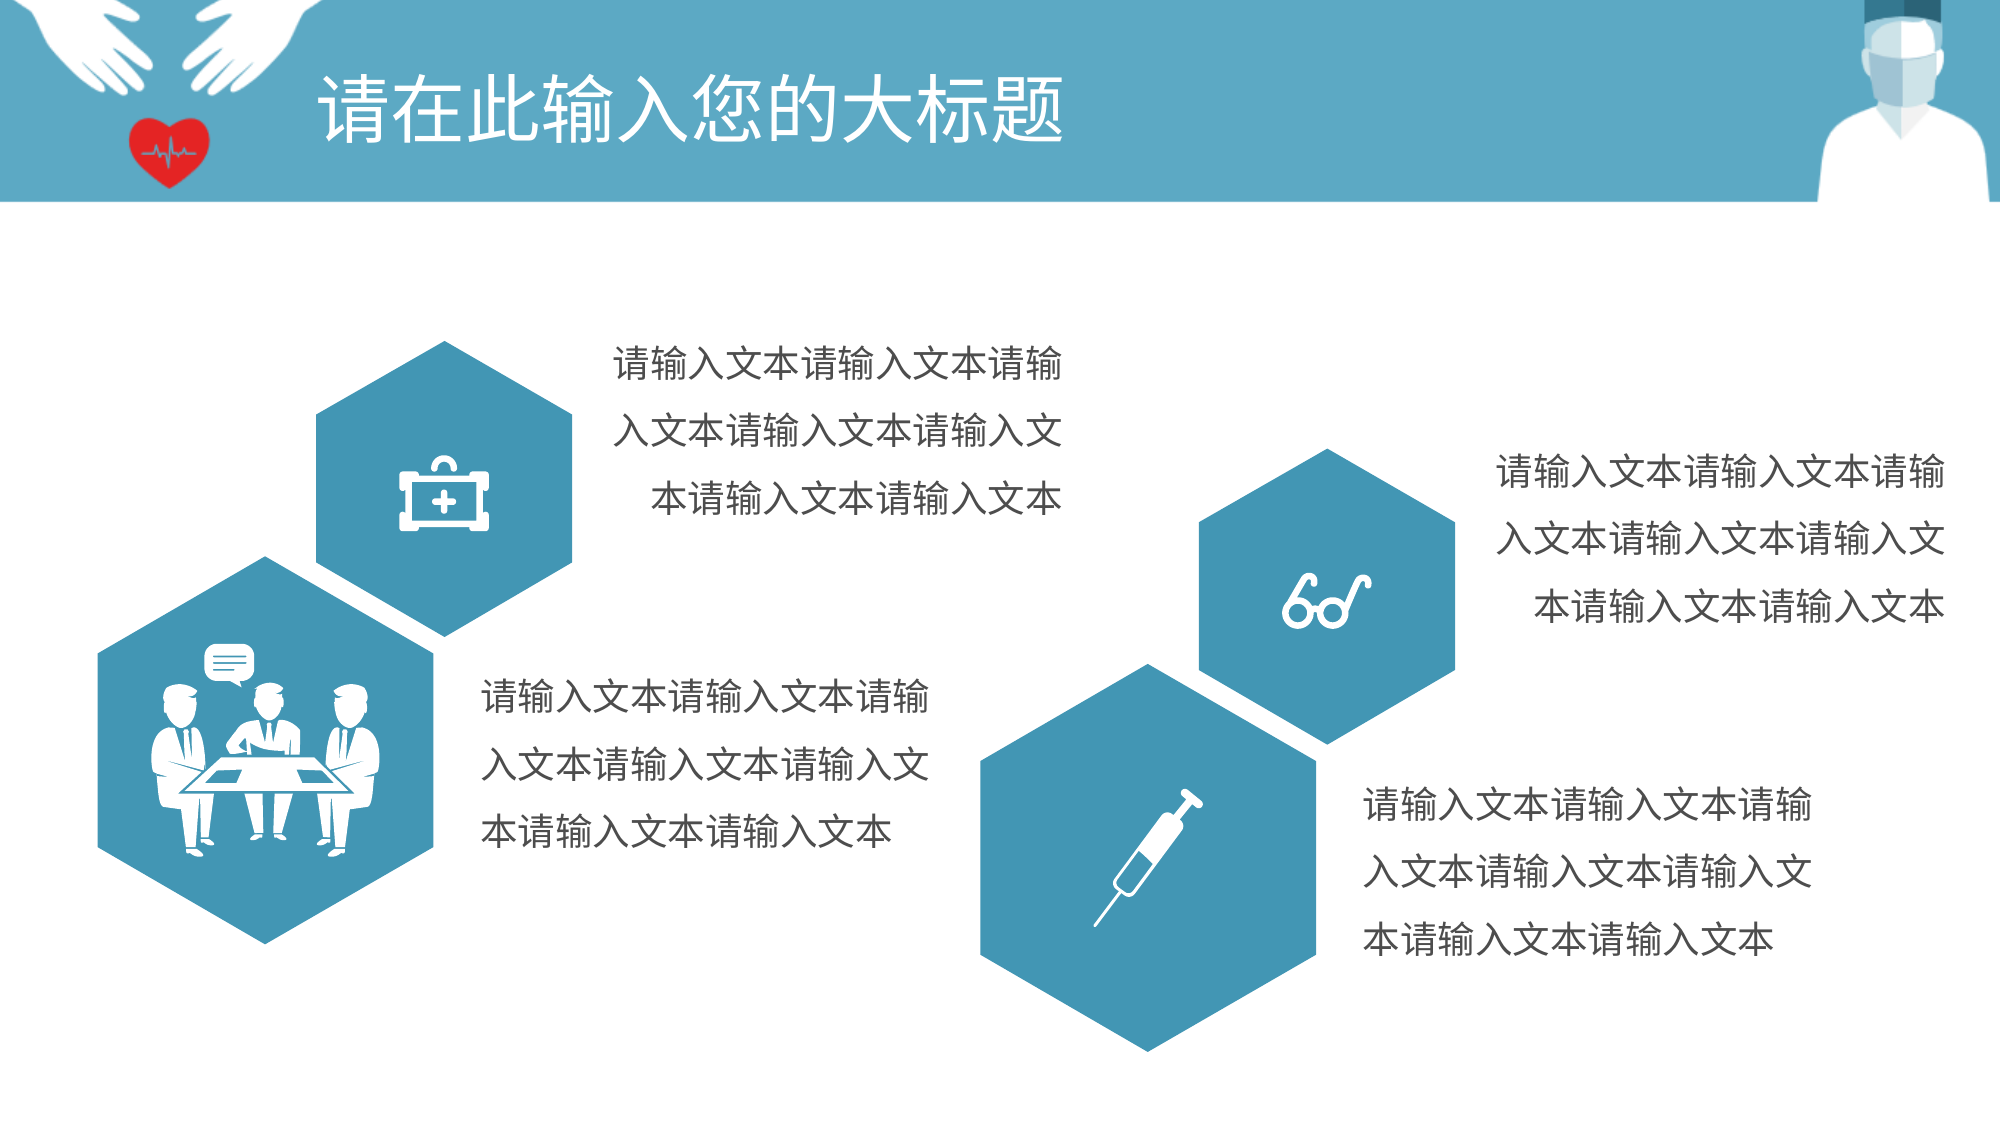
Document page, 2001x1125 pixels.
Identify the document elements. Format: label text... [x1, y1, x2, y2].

text_box [253, 682, 284, 721]
text_box [97, 556, 434, 945]
text_box [980, 663, 1317, 1052]
text_box [1198, 448, 1456, 745]
text_box 请输入文本请输入文本请输入文本请输入文本请输入文本请输入文本请输入文本 [1347, 753, 1864, 965]
text_box 请输入文本请输入文本请输入文本请输入文本请输入文本请输入文本请输入文本 [562, 313, 1079, 525]
text_box [399, 471, 489, 532]
text_box [1093, 788, 1203, 927]
text_box [204, 643, 255, 688]
picture [0, 0, 2000, 1125]
text_box 请输入文本请输入文本请输入文本请输入文本请输入文本请输入文本请输入文本 [1445, 420, 1961, 632]
text_box [431, 455, 458, 472]
text_box [151, 684, 380, 857]
text_box [316, 340, 573, 638]
text_box 请输入文本请输入文本请输入文本请输入文本请输入文本请输入文本请输入文本 [464, 646, 981, 858]
text_box [1282, 572, 1372, 629]
title 请在此输入您的大标题 [300, 44, 1771, 184]
